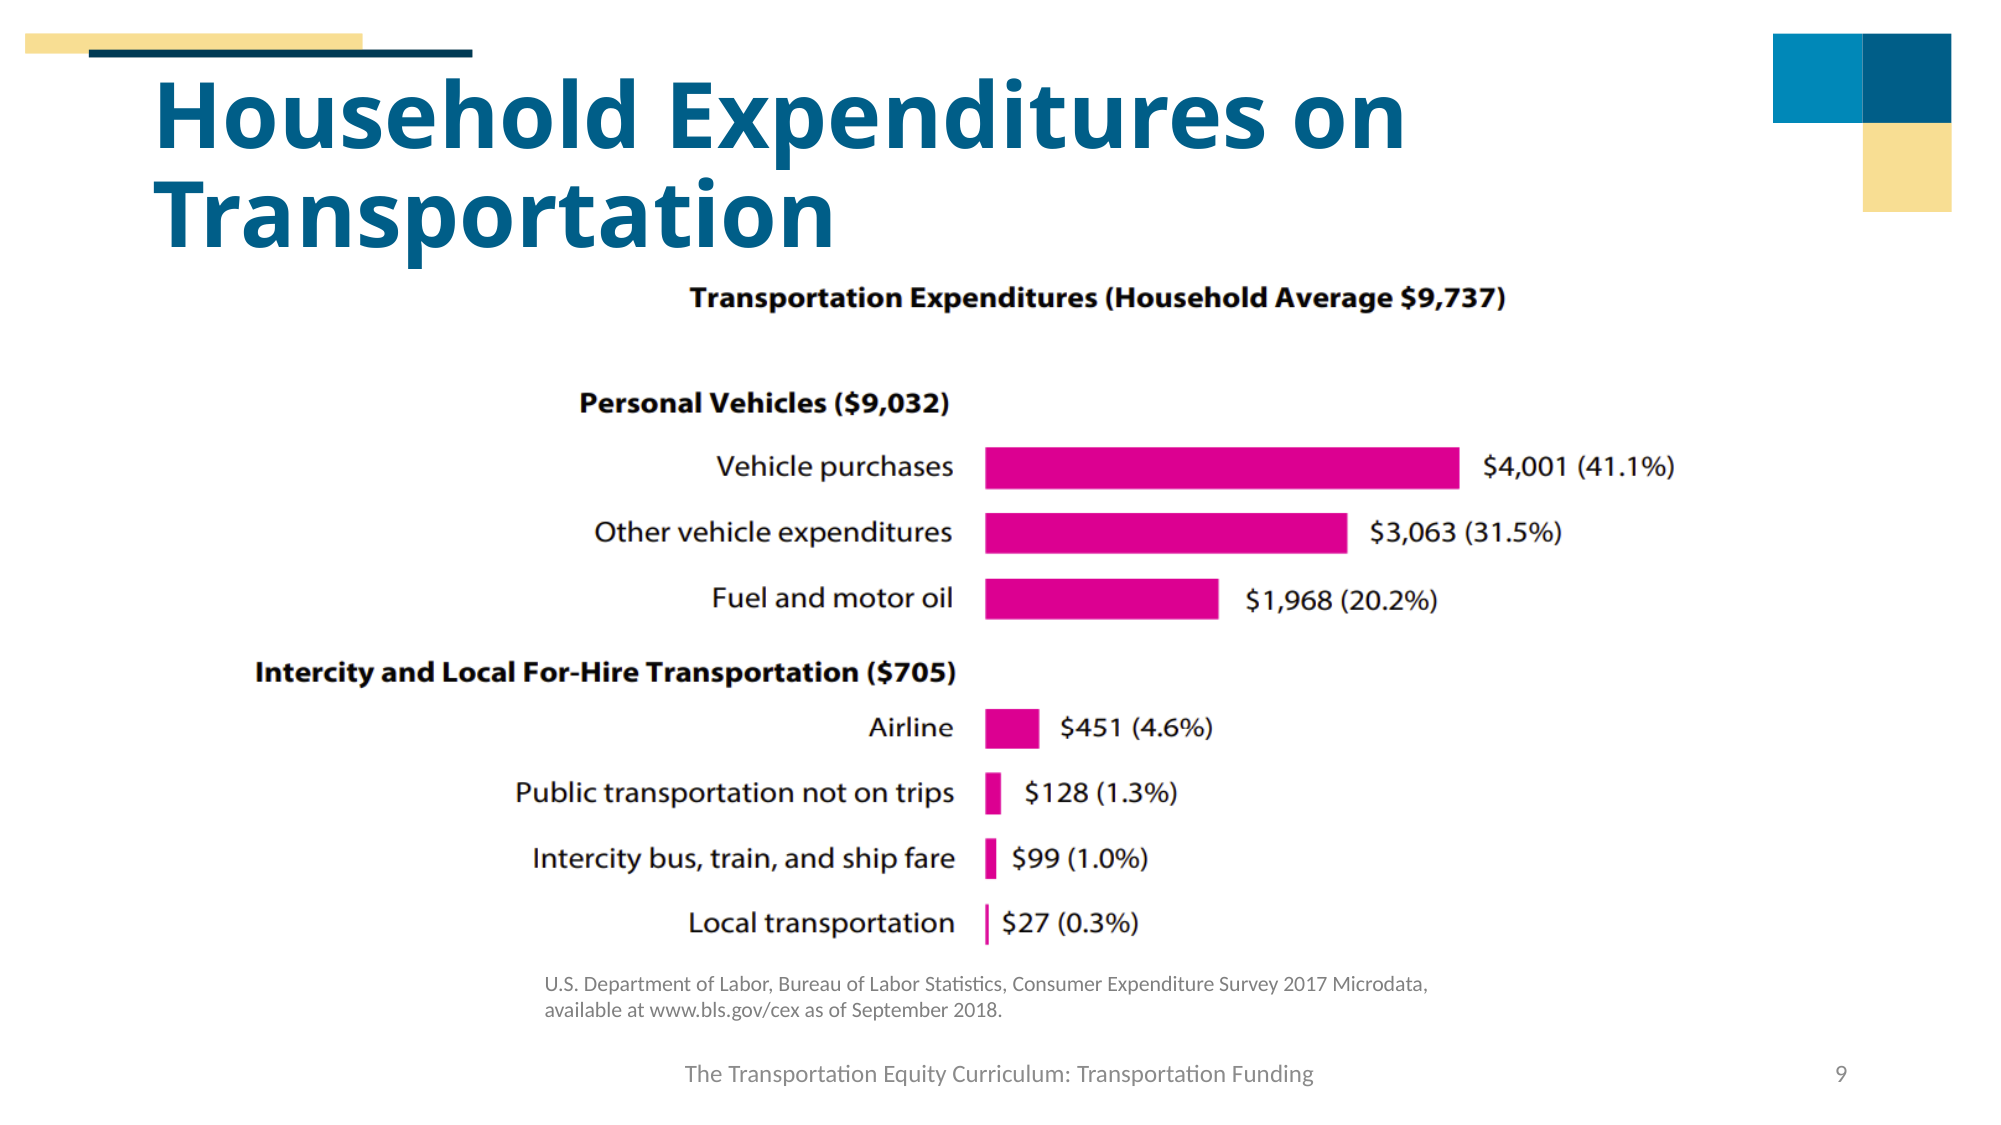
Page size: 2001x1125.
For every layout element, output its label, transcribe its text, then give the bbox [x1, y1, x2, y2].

footer The Transportation Equity Curriculum: Transportation Funding [662, 1042, 1338, 1103]
text_box U.S. Department of Labor, Bureau of Labor Statistics, Consumer Expenditure Survey 2017 Microdata, available at www.bls.gov/cex as of September 2018. [529, 962, 1471, 1030]
slide_number 9 [1412, 1042, 1863, 1103]
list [232, 275, 1700, 951]
title Household Expenditures on Transportation [137, 59, 1863, 278]
